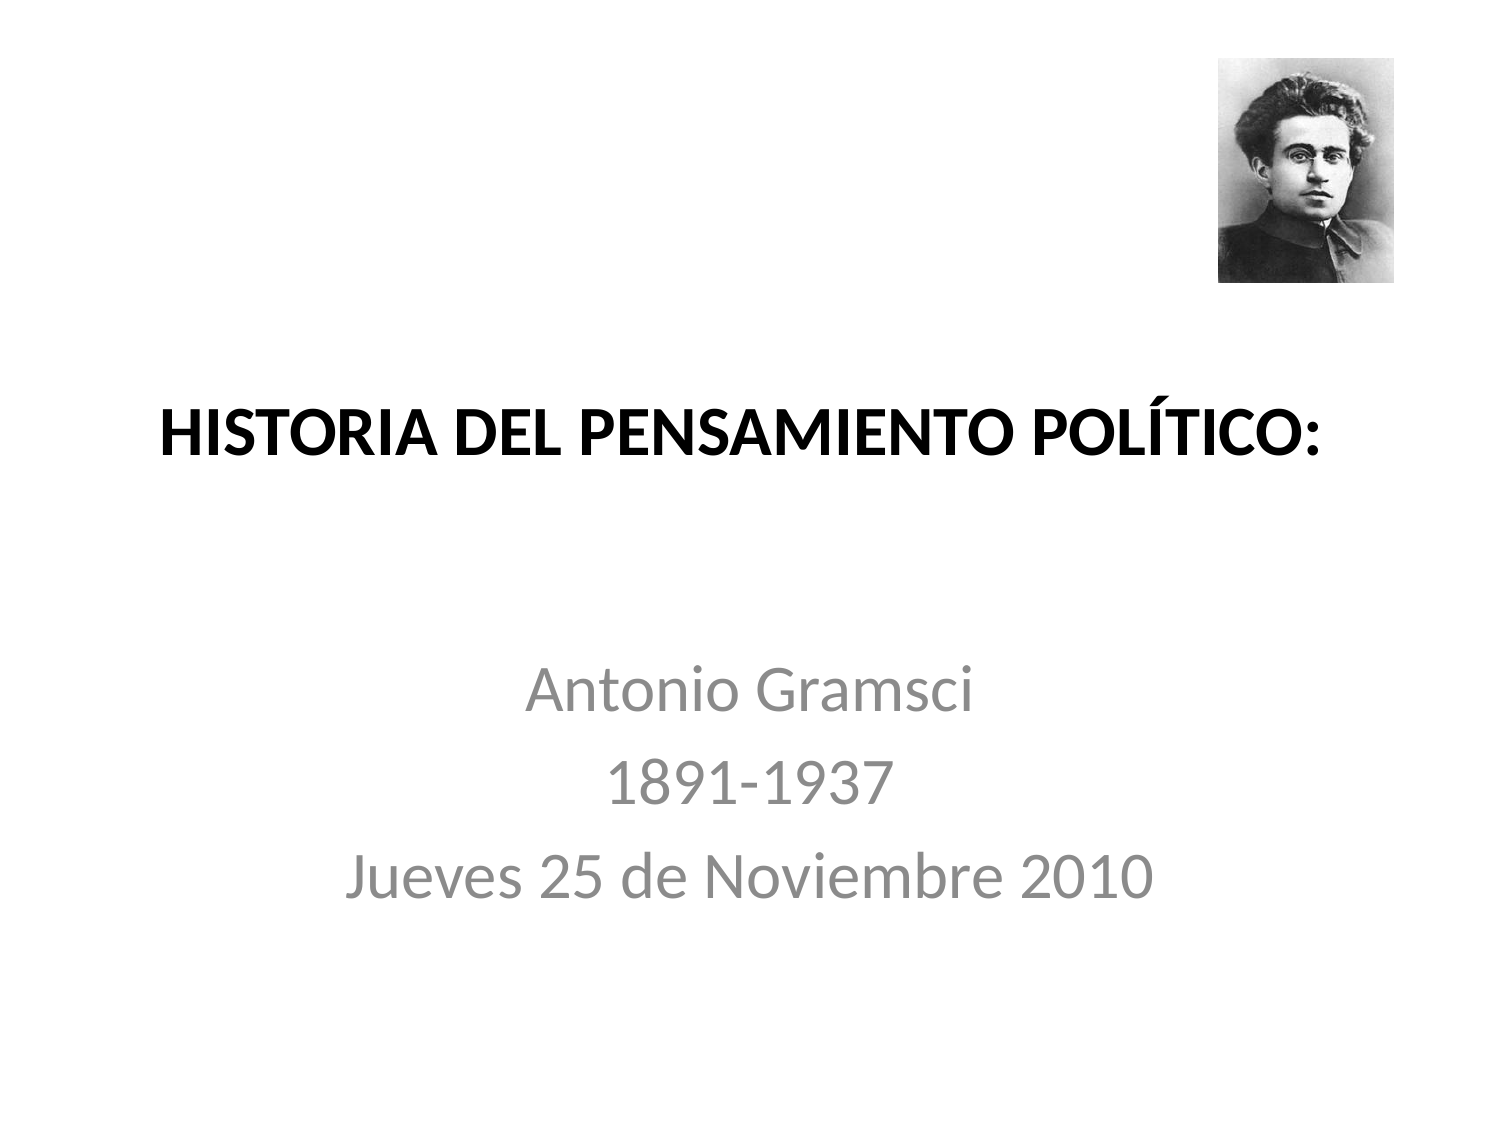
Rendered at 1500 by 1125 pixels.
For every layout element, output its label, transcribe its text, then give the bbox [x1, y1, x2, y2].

picture [1218, 58, 1394, 284]
title HISTORIA DEL PENSAMIENTO POLÍTICO: [112, 349, 1388, 591]
subtitle Antonio Gramsci 1891-1937 Jueves 25 de Noviembre 2010 [225, 637, 1275, 925]
